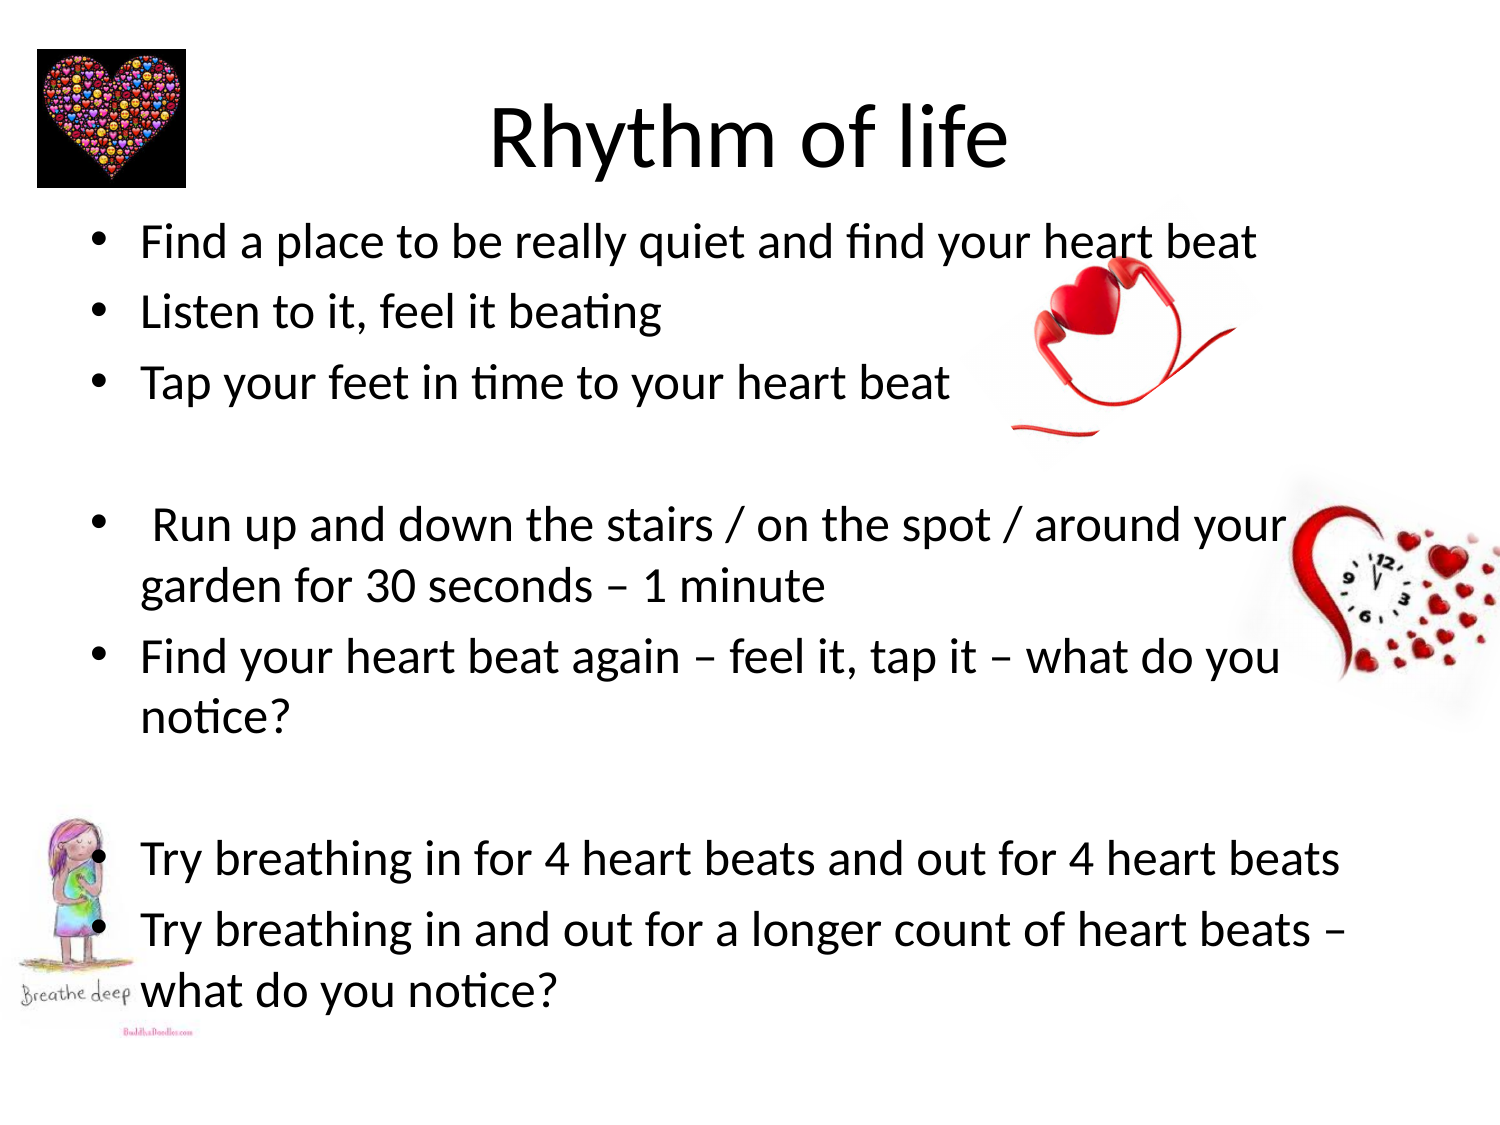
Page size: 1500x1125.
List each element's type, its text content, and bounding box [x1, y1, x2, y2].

list Find a place to be really quiet and find your heart beat Listen to it, feel it beating Tap your feet in time to your heart beat Run up and down the stairs / on the spot / around your garden for 30 seconds – 1 minute Find your heart beat again – feel it, tap it – what do you notice? Try breathing in for 4 heart beats and out for 4 heart beats Try breathing in and out for a longer count of heart beats – what do you notice? [75, 200, 1425, 1038]
picture [0, 787, 201, 1039]
title Rhythm of life [75, 37, 1425, 200]
picture [37, 49, 187, 188]
picture [1240, 492, 1500, 706]
picture [974, 262, 1248, 405]
